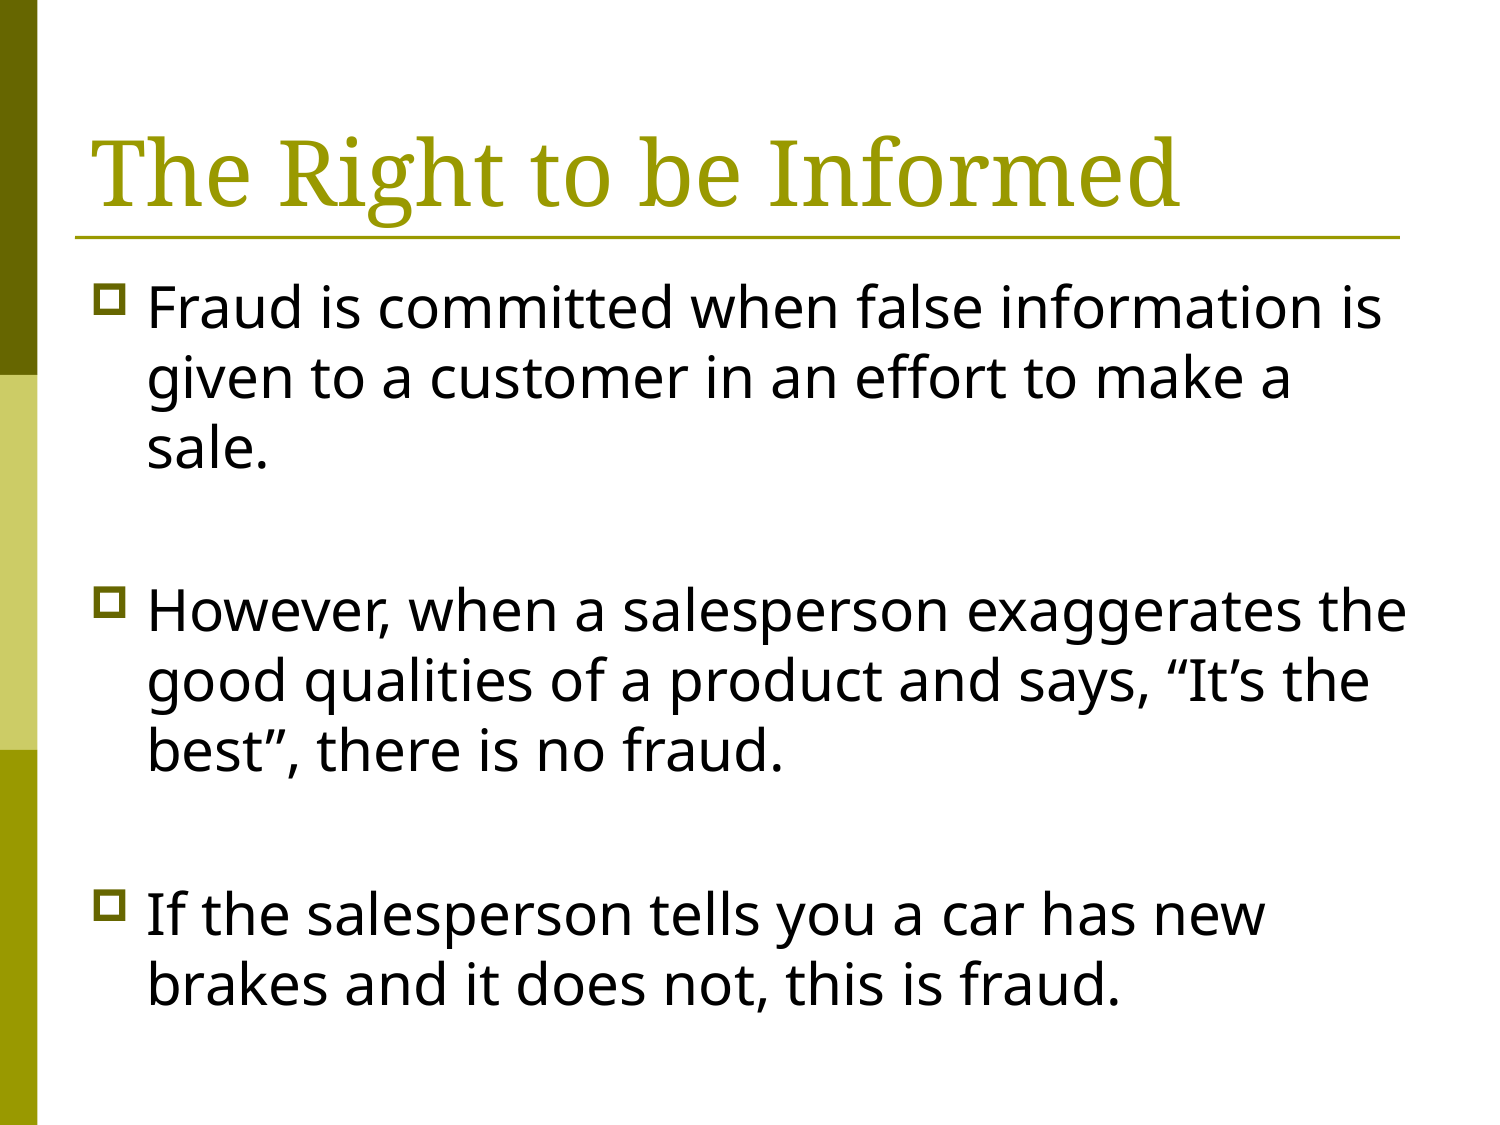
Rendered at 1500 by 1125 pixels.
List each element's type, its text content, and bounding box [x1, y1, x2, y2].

title The Right to be Informed [74, 45, 1426, 233]
list Fraud is committed when false information is given to a customer in an effort to make a sale. However, when a salesperson exaggerates the good qualities of a product and says, “It’s the best”, there is no fraud. If the salesperson tells you a car has new brakes and it does not, this is fraud. [74, 262, 1426, 1006]
